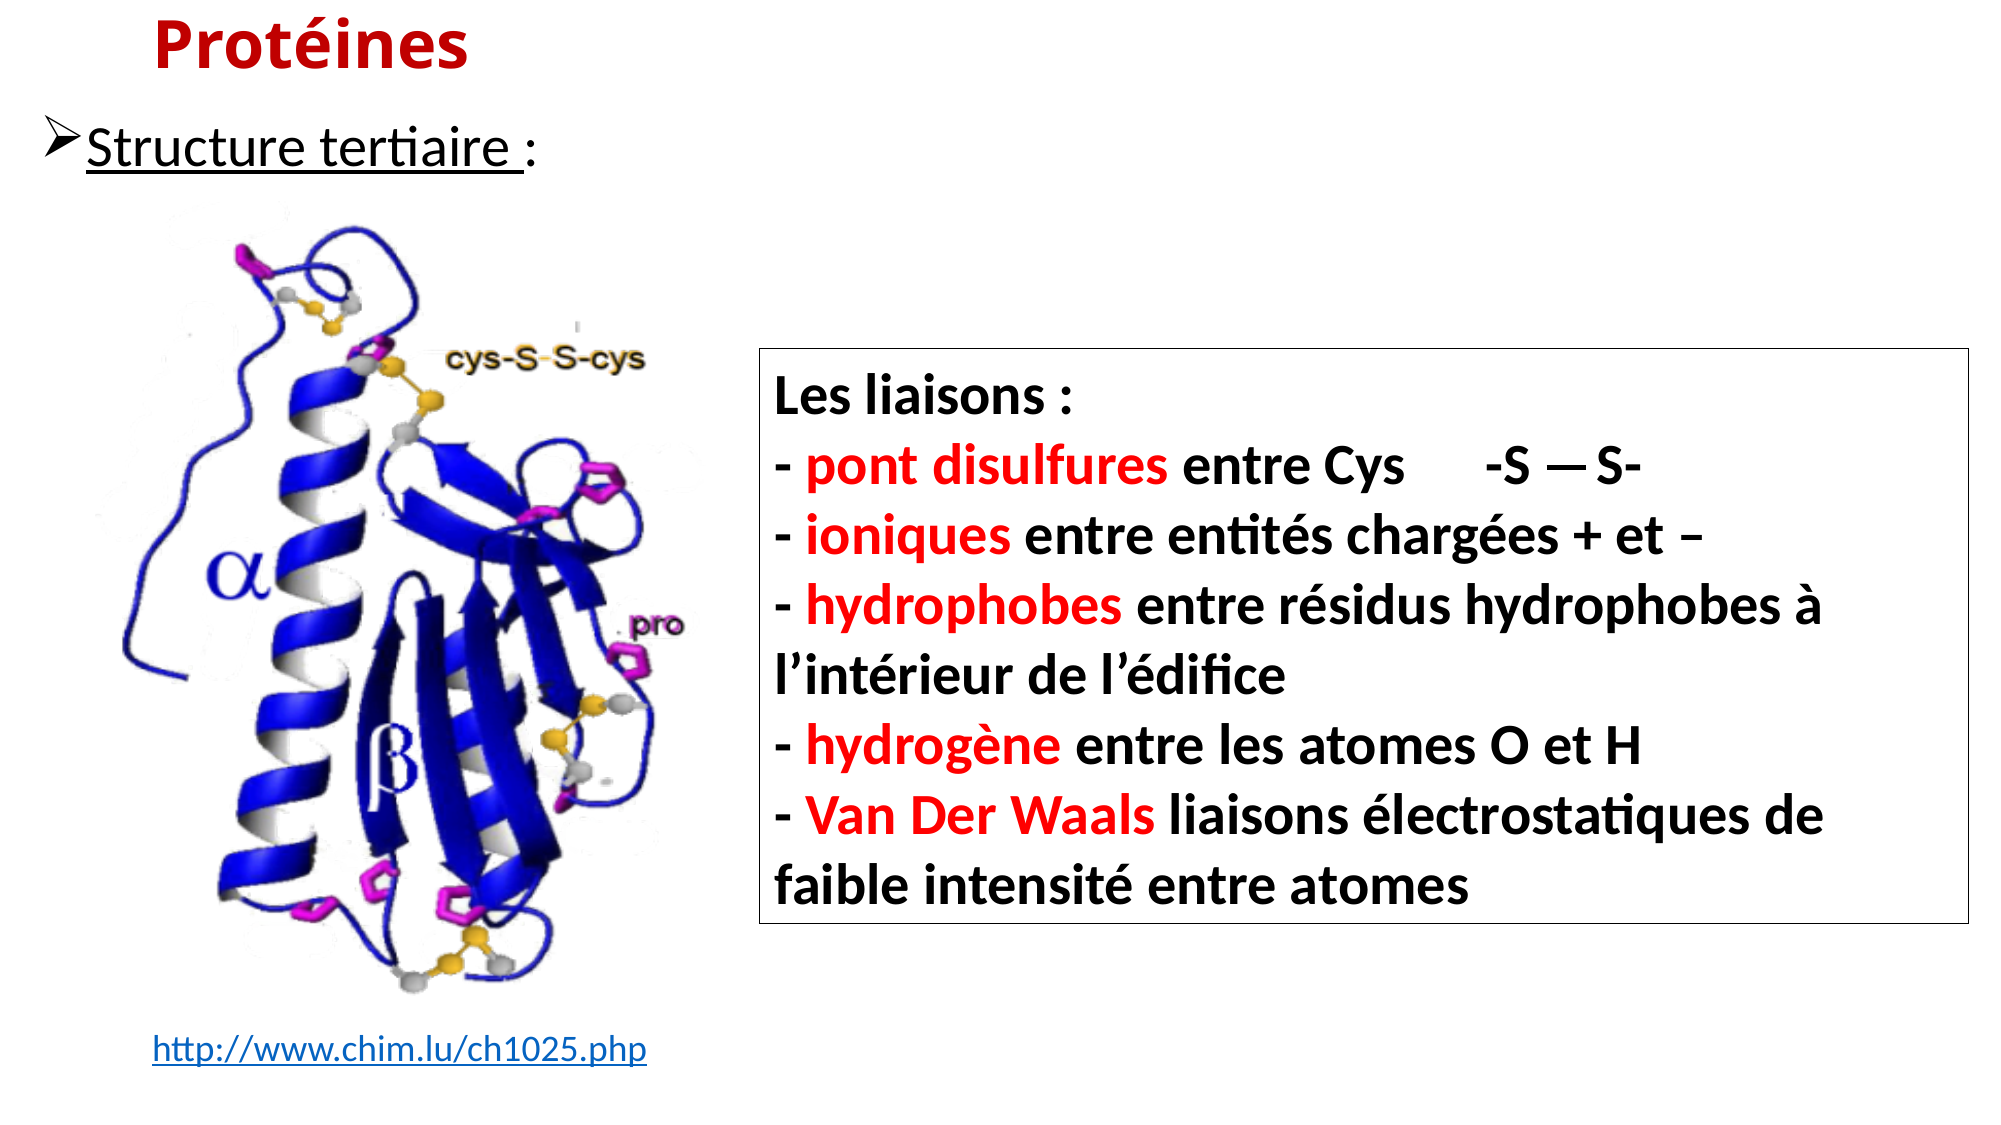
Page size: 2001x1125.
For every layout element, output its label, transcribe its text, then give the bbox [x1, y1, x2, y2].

text_box http://www.chim.lu/ch1025.php [137, 1016, 677, 1122]
text_box Protéines [137, 0, 1863, 95]
picture [88, 201, 706, 996]
list Structure tertiaire : [24, 108, 2000, 188]
text_box Les liaisons : - pont disulfures entre Cys -S S- - ioniques entre entités chargées + et – - hydrophobes entre résidus hydrophobes à l’intérieur de l’édifice - hydrogène entre les atomes O et H - Van Der Waals liaisons électrostatiques de faible intensité entre atomes [759, 348, 1969, 924]
